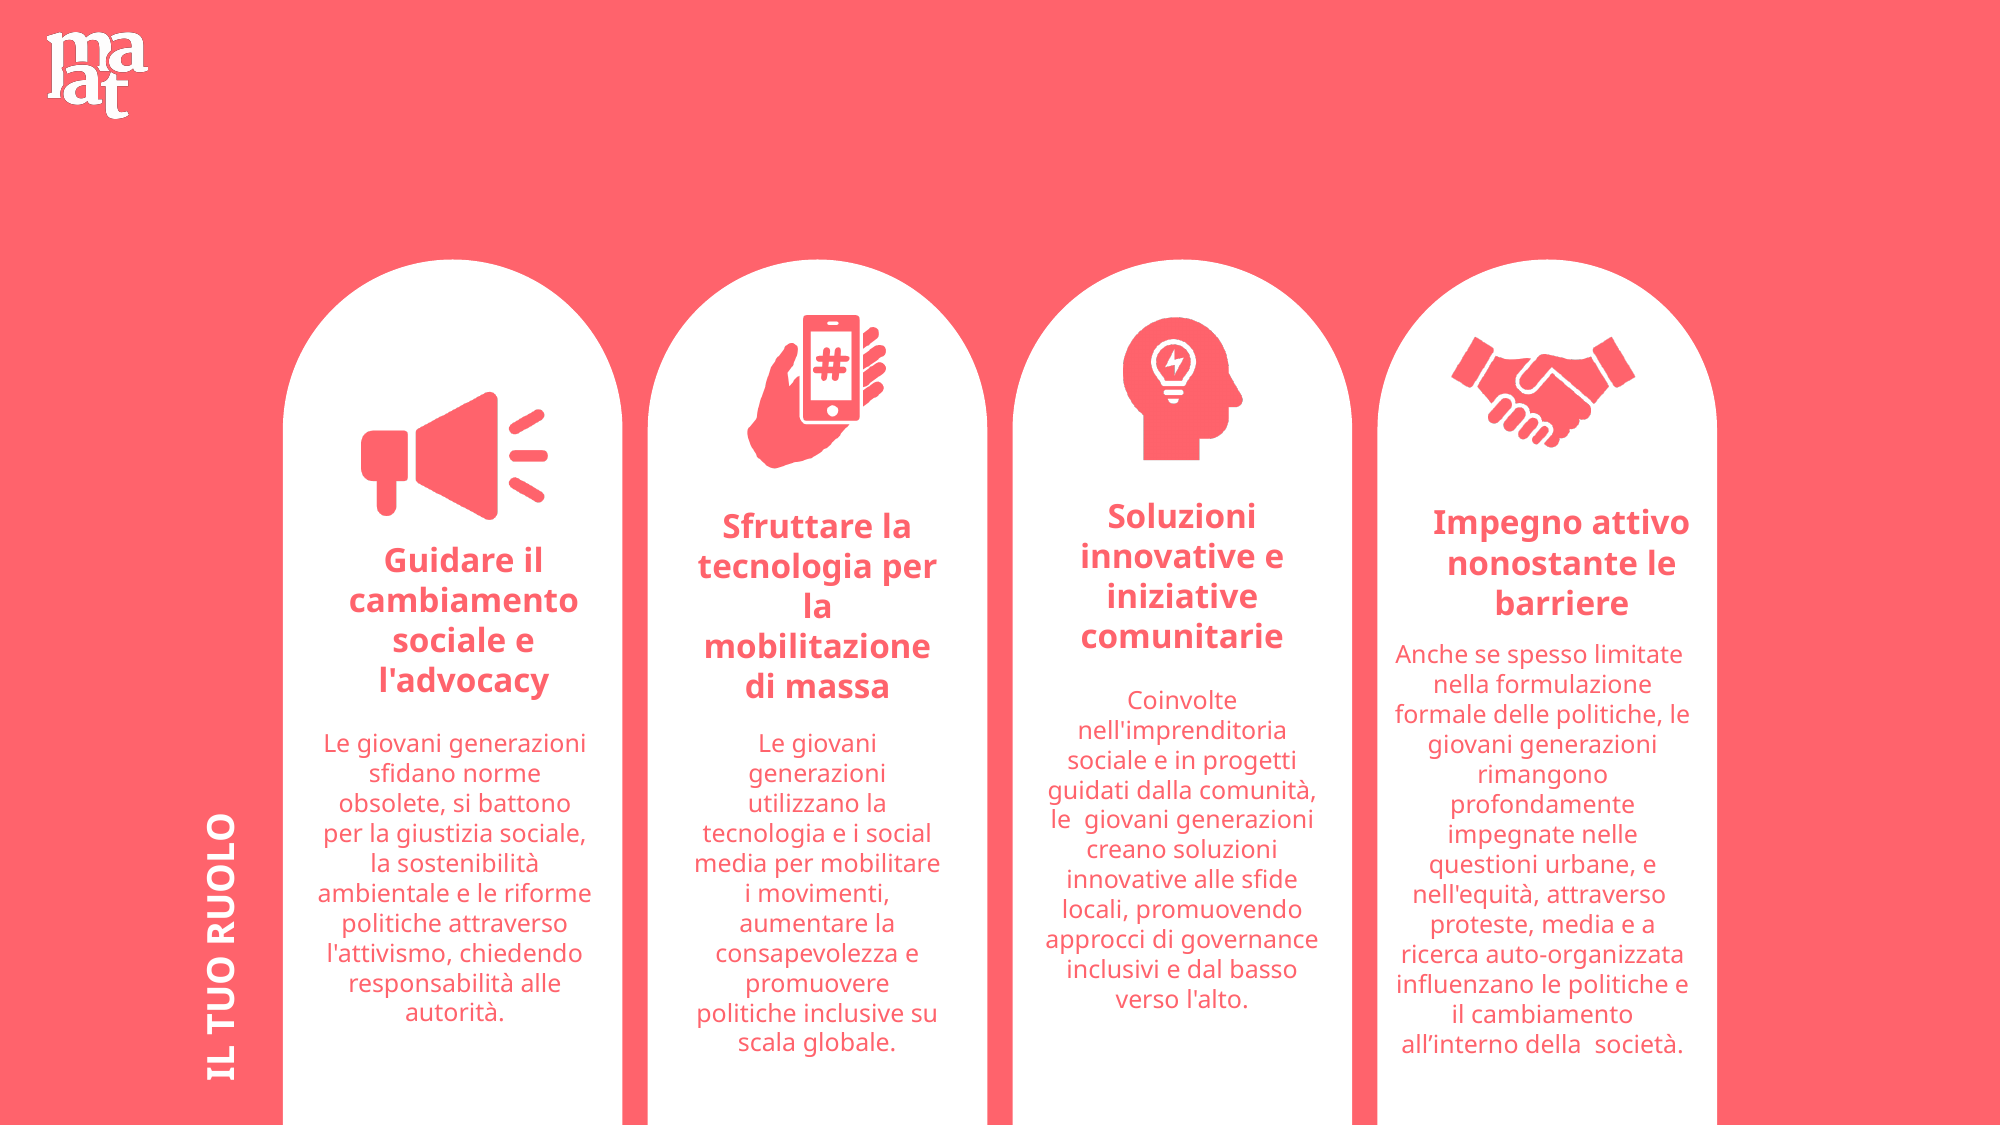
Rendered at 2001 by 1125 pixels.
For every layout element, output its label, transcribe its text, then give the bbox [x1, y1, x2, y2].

text_box [1453, 259, 1642, 288]
text_box [1012, 259, 1353, 1125]
picture [361, 390, 548, 522]
text_box Le giovani generazioni utilizzano la tecnologia e i social media per mobilitare i movimenti, aumentare la consapevolezza e promuovere politiche inclusive su scala globale. [678, 720, 957, 1065]
text_box [1647, 291, 1718, 494]
picture [1097, 307, 1267, 477]
text_box Guidare il cambiamento sociale e l'advocacy [323, 532, 605, 707]
text_box [282, 259, 623, 1125]
picture [1441, 290, 1645, 494]
text_box [647, 259, 988, 1125]
picture [47, 32, 148, 119]
picture [747, 315, 889, 469]
text_box IL TUO RUOLO [189, 476, 250, 1096]
text_box Le giovani generazioni sfidano norme obsolete, si battono per la giustizia sociale, la sostenibilità ambientale e le riforme politiche attraverso l'attivismo, chiedendo responsabilità alle autorità. [301, 720, 609, 1035]
text_box Coinvolte nell'imprenditoria sociale e in progetti guidati dalla comunità, le giovani generazioni creano soluzioni innovative alle sfide locali, promuovendo approcci di governance inclusivi e dal basso verso l'alto. [1026, 676, 1339, 1022]
text_box Anche se spesso limitate nella formulazione formale delle politiche, le giovani generazioni rimangono profondamente impegnate nelle questioni urbane, e nell'equità, attraverso proteste, media e a ricerca auto-organizzata influenzano le politiche e il cambiamento all’interno della società. [1377, 631, 1709, 1066]
text_box Sfruttare la tecnologia per la mobilitazione di massa [675, 497, 960, 713]
text_box [0, 0, 2000, 1125]
text_box Soluzioni innovative e iniziative comunitarie [1029, 488, 1336, 663]
text_box [1377, 301, 1718, 1125]
text_box Impegno attivo nonostante le barriere [1405, 494, 1719, 629]
